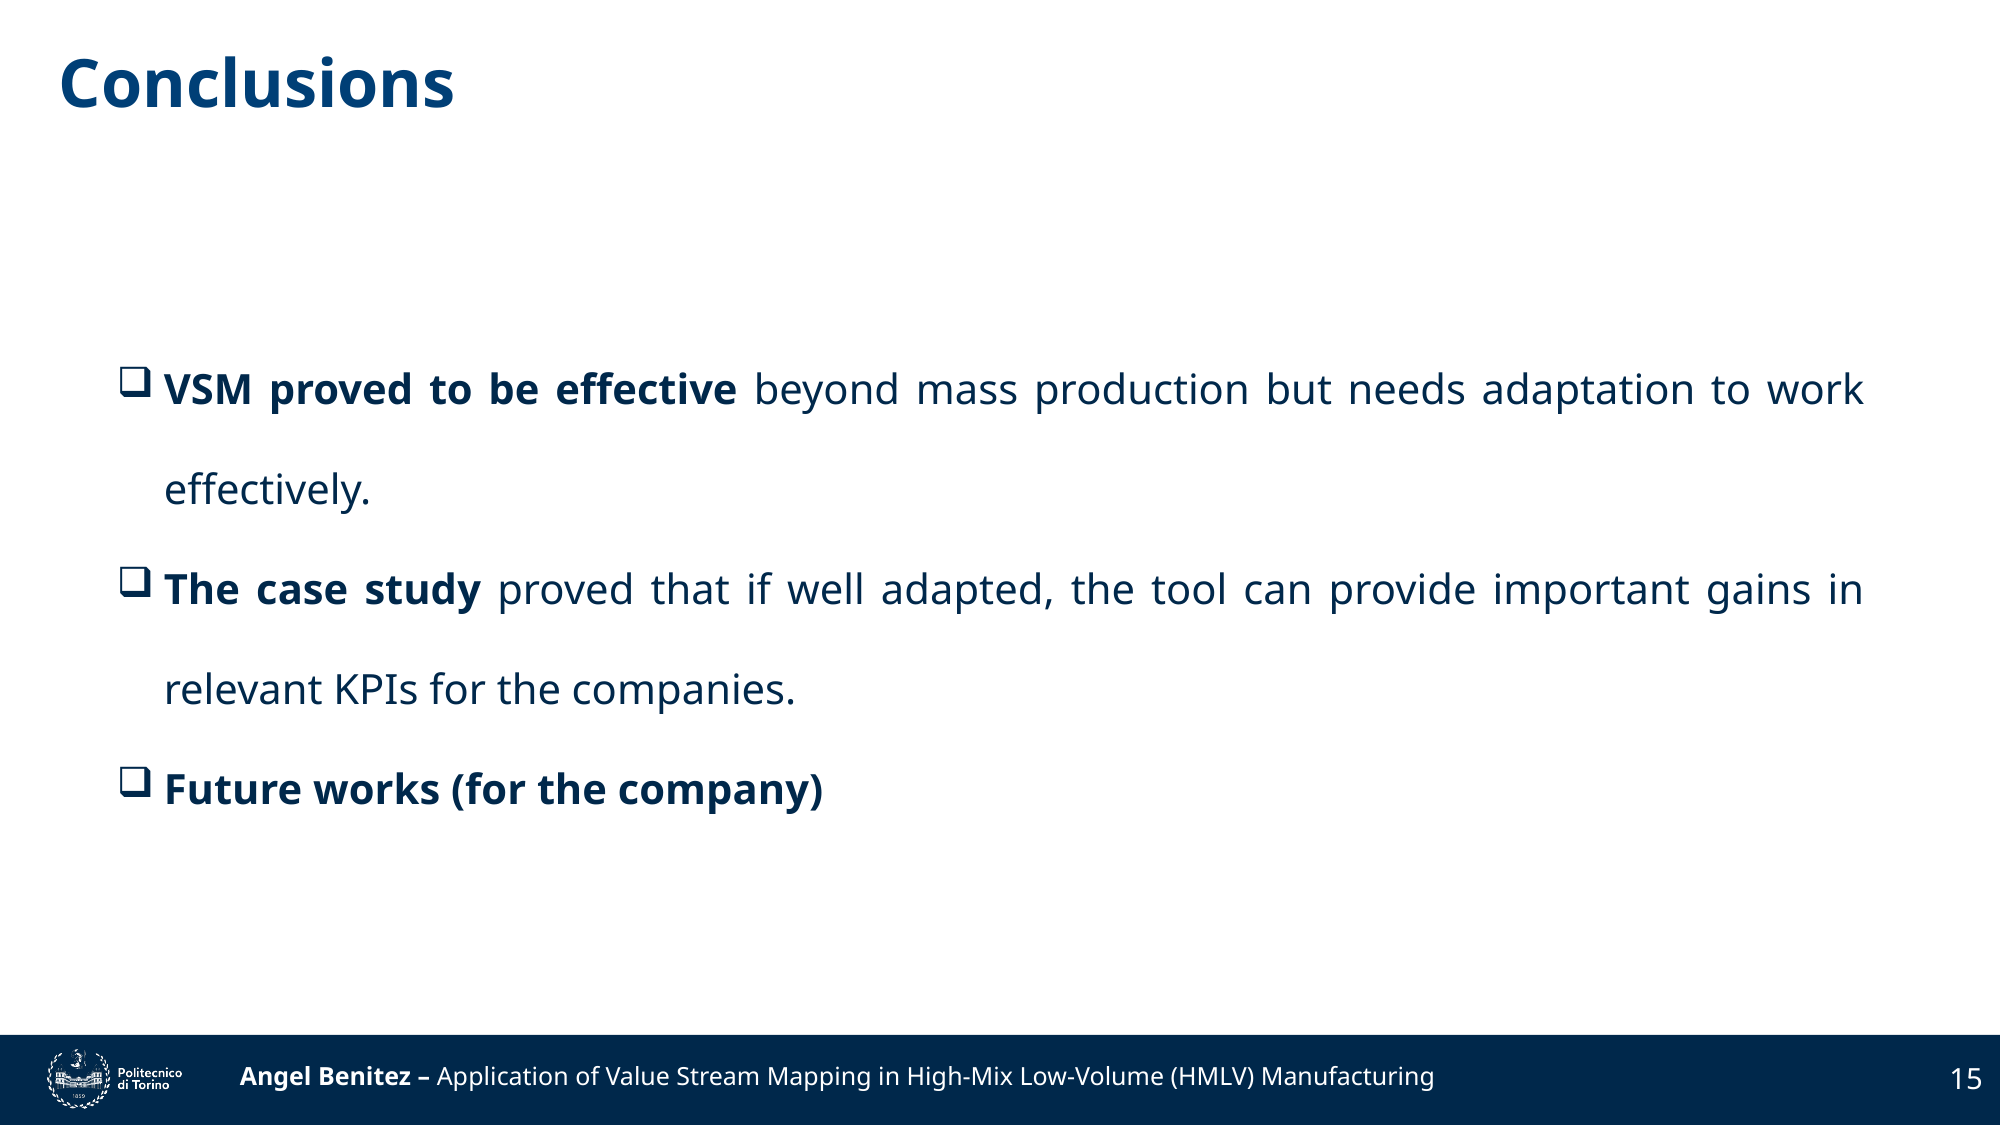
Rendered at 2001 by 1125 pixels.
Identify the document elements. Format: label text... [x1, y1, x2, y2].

text_box VSM proved to be effective beyond mass production but needs adaptation to work effectively. The case study proved that if well adapted, the tool can provide important gains in relevant KPIs for the companies. Future works (for the company) [102, 305, 1880, 820]
picture [47, 1049, 182, 1109]
text_box 15 [1925, 1053, 1998, 1114]
text_box Angel Benitez – Application of Value Stream Mapping in High-Mix Low-Volume (HMLV) Manufacturing [224, 1053, 1925, 1114]
title Conclusions [43, 29, 1957, 207]
